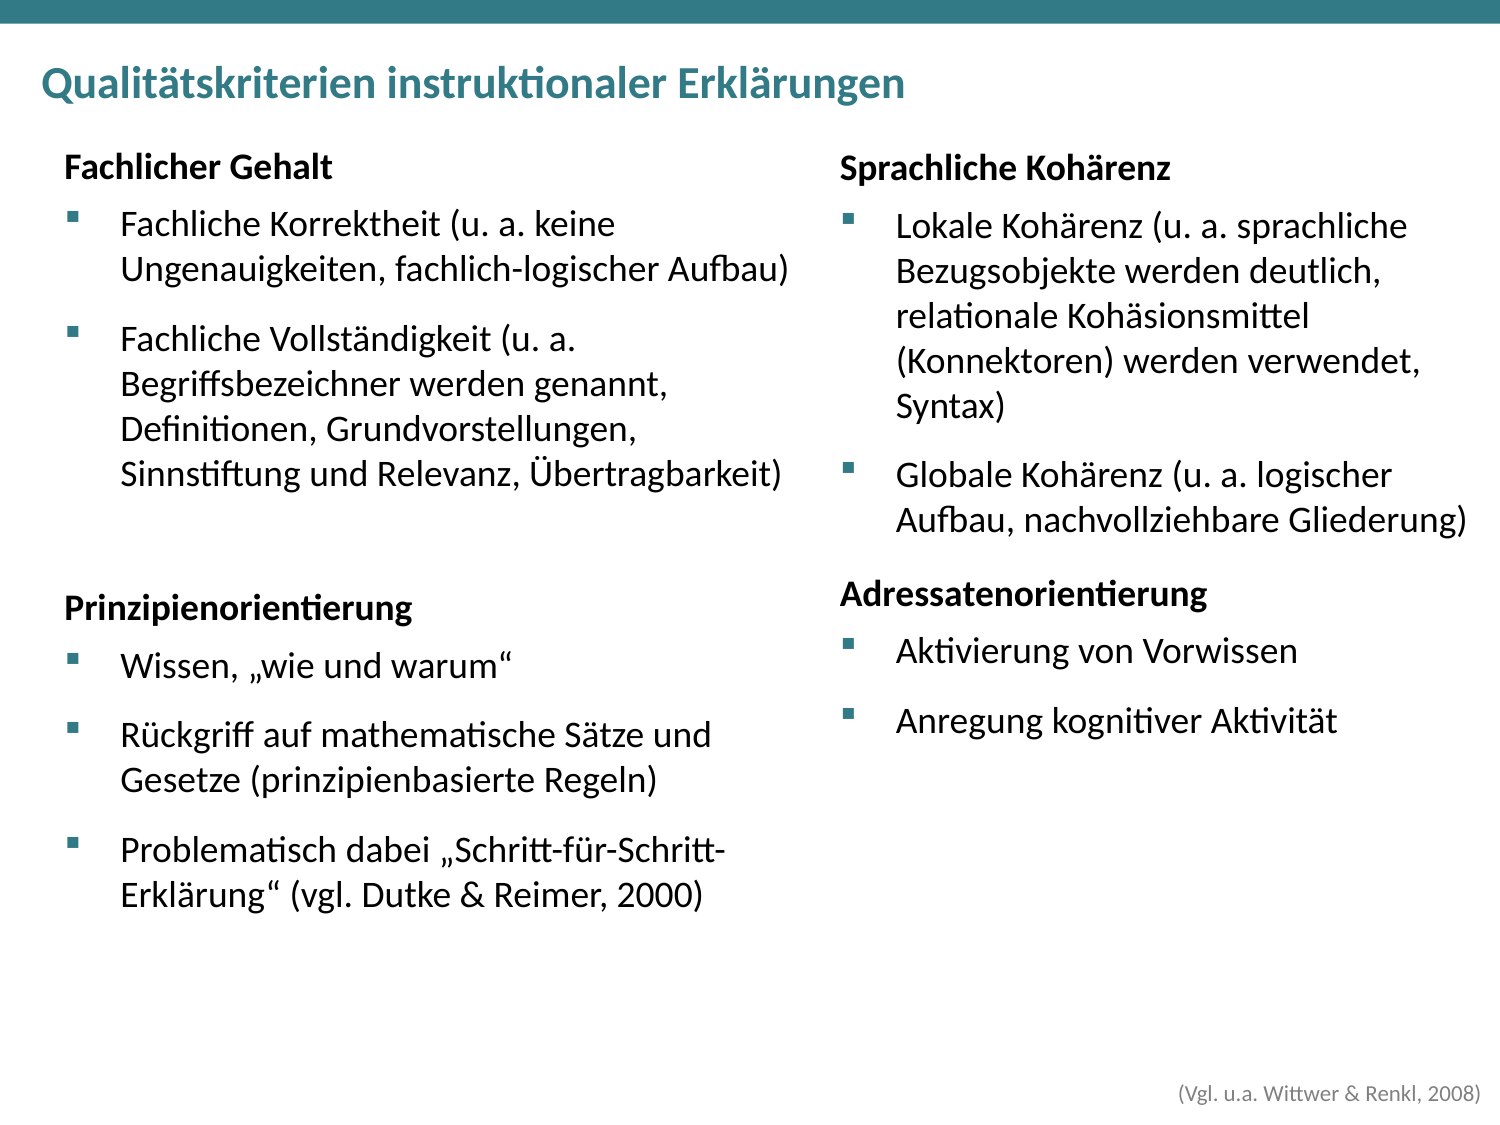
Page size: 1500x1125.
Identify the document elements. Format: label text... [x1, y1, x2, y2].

title Qualitätskriterien instruktionaler Erklärungen [41, 53, 1459, 119]
text_box Fachlicher Gehalt Fachliche Korrektheit (u. a. keine Ungenauigkeiten, fachlich-logischer Aufbau) Fachliche Vollständigkeit (u. a. Begriffsbezeichner werden genannt, Definitionen, Grundvorstellungen, Sinnstiftung und Relevanz, Übertragbarkeit) Prinzipienorientierung Wissen, „wie und warum“ Rückgriff auf mathematische Sätze und Gesetze (prinzipienbasierte Regeln) Problematisch dabei „Schritt-für-Schritt-Erklärung“ (vgl. Dutke & Reimer, 2000) [53, 141, 825, 873]
list Sprachliche Kohärenz Lokale Kohärenz (u. a. sprachliche Bezugsobjekte werden deutlich, relationale Kohäsionsmittel (Konnektoren) werden verwendet, Syntax) Globale Kohärenz (u. a. logischer Aufbau, nachvollziehbare Gliederung) Adressatenorientierung Aktivierung von Vorwissen Anregung kognitiver Aktivität [825, 141, 1500, 1033]
text_box (Vgl. u.a. Wittwer & Renkl, 2008) [807, 1078, 1483, 1122]
